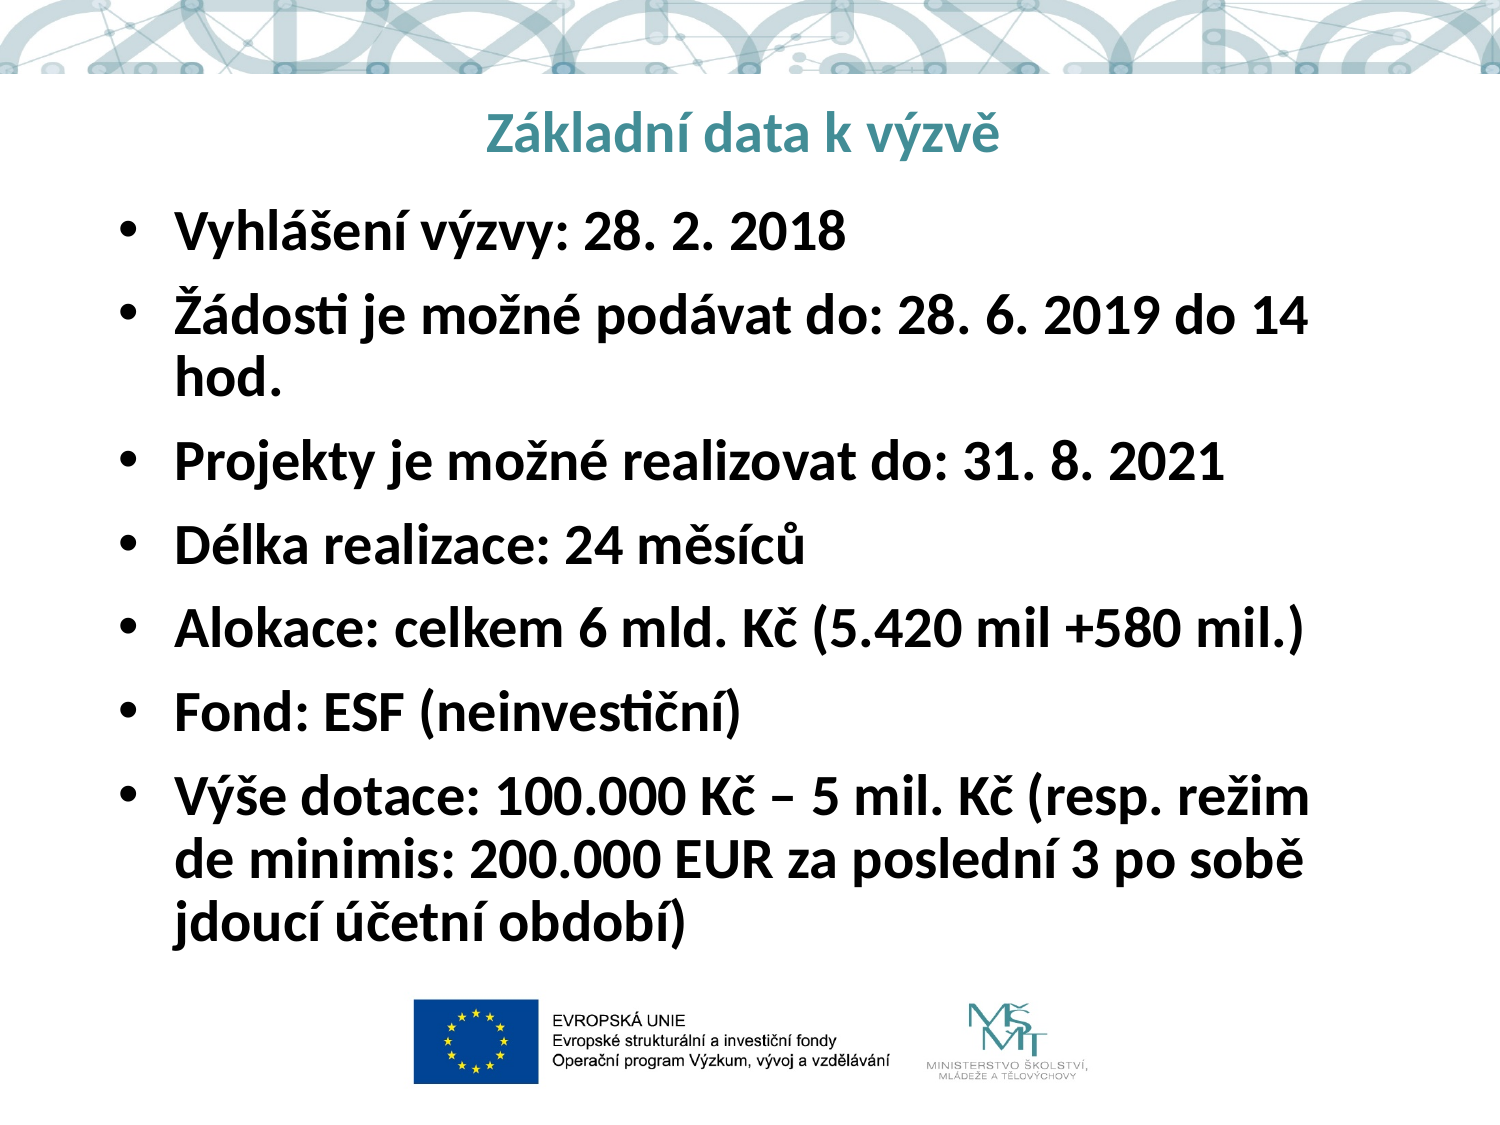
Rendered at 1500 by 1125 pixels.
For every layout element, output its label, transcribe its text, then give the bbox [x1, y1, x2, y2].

picture [371, 981, 1129, 1125]
picture [0, 0, 1500, 74]
list Vyhlášení výzvy: 28. 2. 2018 Žádosti je možné podávat do: 28. 6. 2019 do 14 hod. Projekty je možné realizovat do: 31. 8. 2021 Délka realizace: 24 měsíců Alokace: celkem 6 mld. Kč (5.420 mil +580 mil.) Fond: ESF (neinvestiční) Výše dotace: 100.000 Kč – 5 mil. Kč (resp. režim de minimis: 200.000 EUR za poslední 3 po sobě jdoucí účetní období) [103, 192, 1397, 981]
title Základní data k výzvě [103, 60, 1397, 192]
